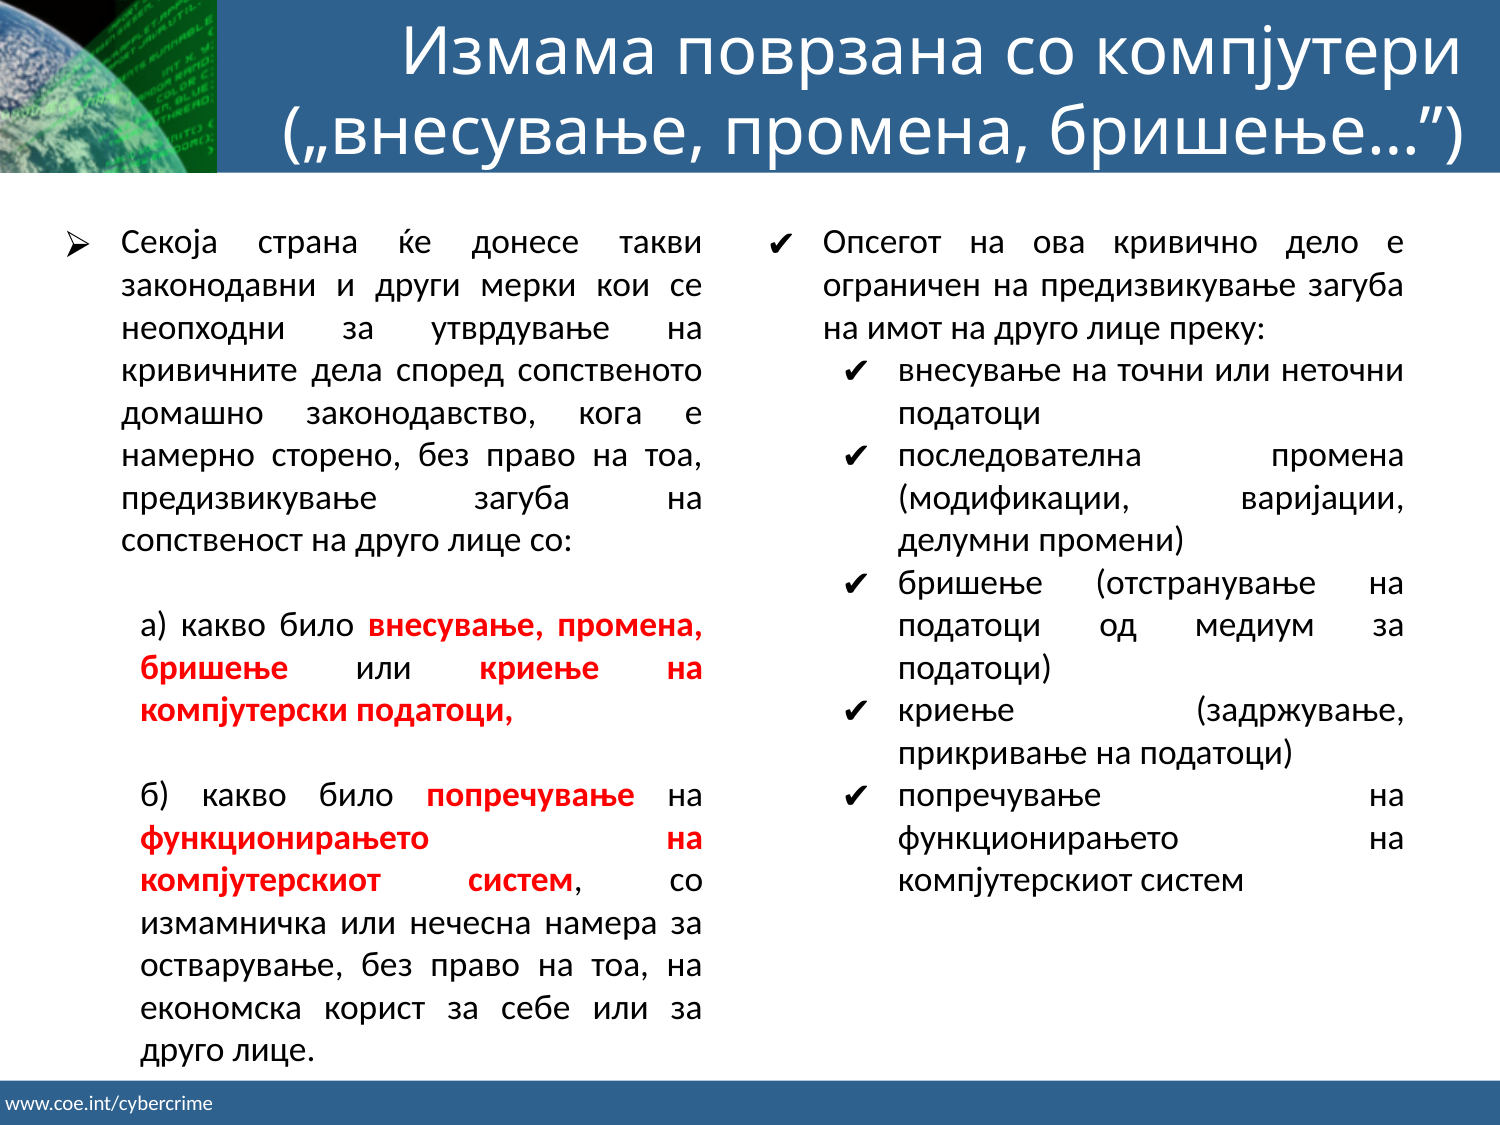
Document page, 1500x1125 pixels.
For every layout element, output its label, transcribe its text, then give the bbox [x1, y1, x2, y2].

text_box Секоја страна ќе донесе такви законодавни и други мерки кои се неопходни за утврдување на кривичните дела според сопственото домашно законодавство, кога е намерно сторено, без право на тоа, предизвикување загуба на сопственост на друго лице со: а) какво било внесување, промена, бришење или криење на компјутерски податоци, б) какво било попречување на функционирањето на компјутерскиот систем, со измамничка или нечесна намера за остварување, без право на тоа, на економска корист за себе или за друго лице. [49, 211, 719, 1077]
text_box Опсегот на ова кривично дело е ограничен на предизвикување загуба на имот на друго лице преку: внесување на точни или неточни податоци последователна промена (модификации, варијации, делумни промени) бришење (отстранување на податоци од медиум за податоци) криење (задржување, прикривање на податоци) попречување на функционирањето на компјутерскиот систем [751, 211, 1420, 907]
text_box Измама поврзана со компјутери („внесување, промена, бришење…”) [227, 0, 1480, 175]
picture [0, 0, 217, 173]
